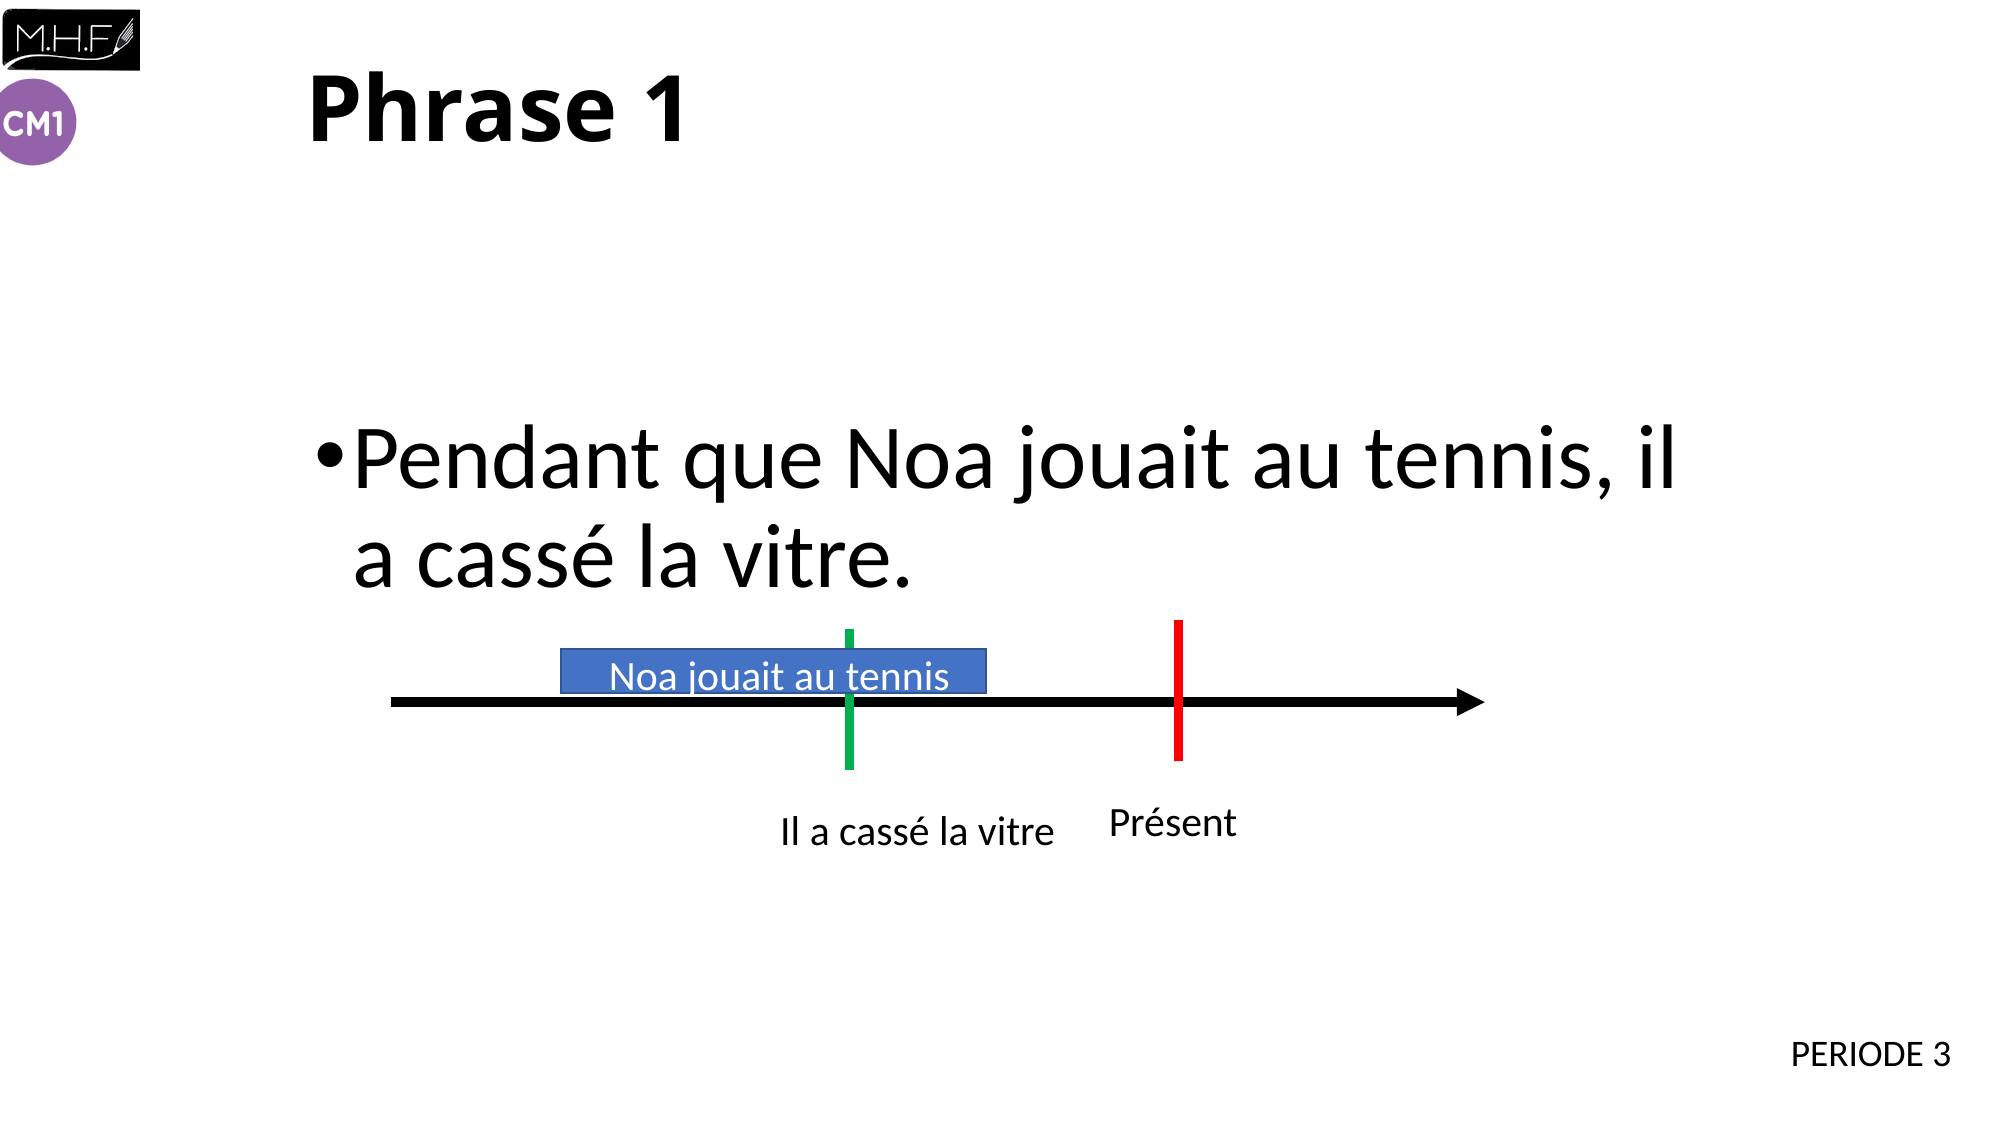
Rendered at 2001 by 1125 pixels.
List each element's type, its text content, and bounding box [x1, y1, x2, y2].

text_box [560, 641, 987, 708]
title Phrase 1 [290, 3, 1837, 221]
picture [0, 7, 140, 166]
list Pendant que Noa jouait au tennis, il a cassé la vitre. [299, 401, 1710, 857]
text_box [1094, 620, 1440, 853]
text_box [765, 629, 1111, 863]
text_box PERIODE 3 [1362, 1021, 1967, 1082]
